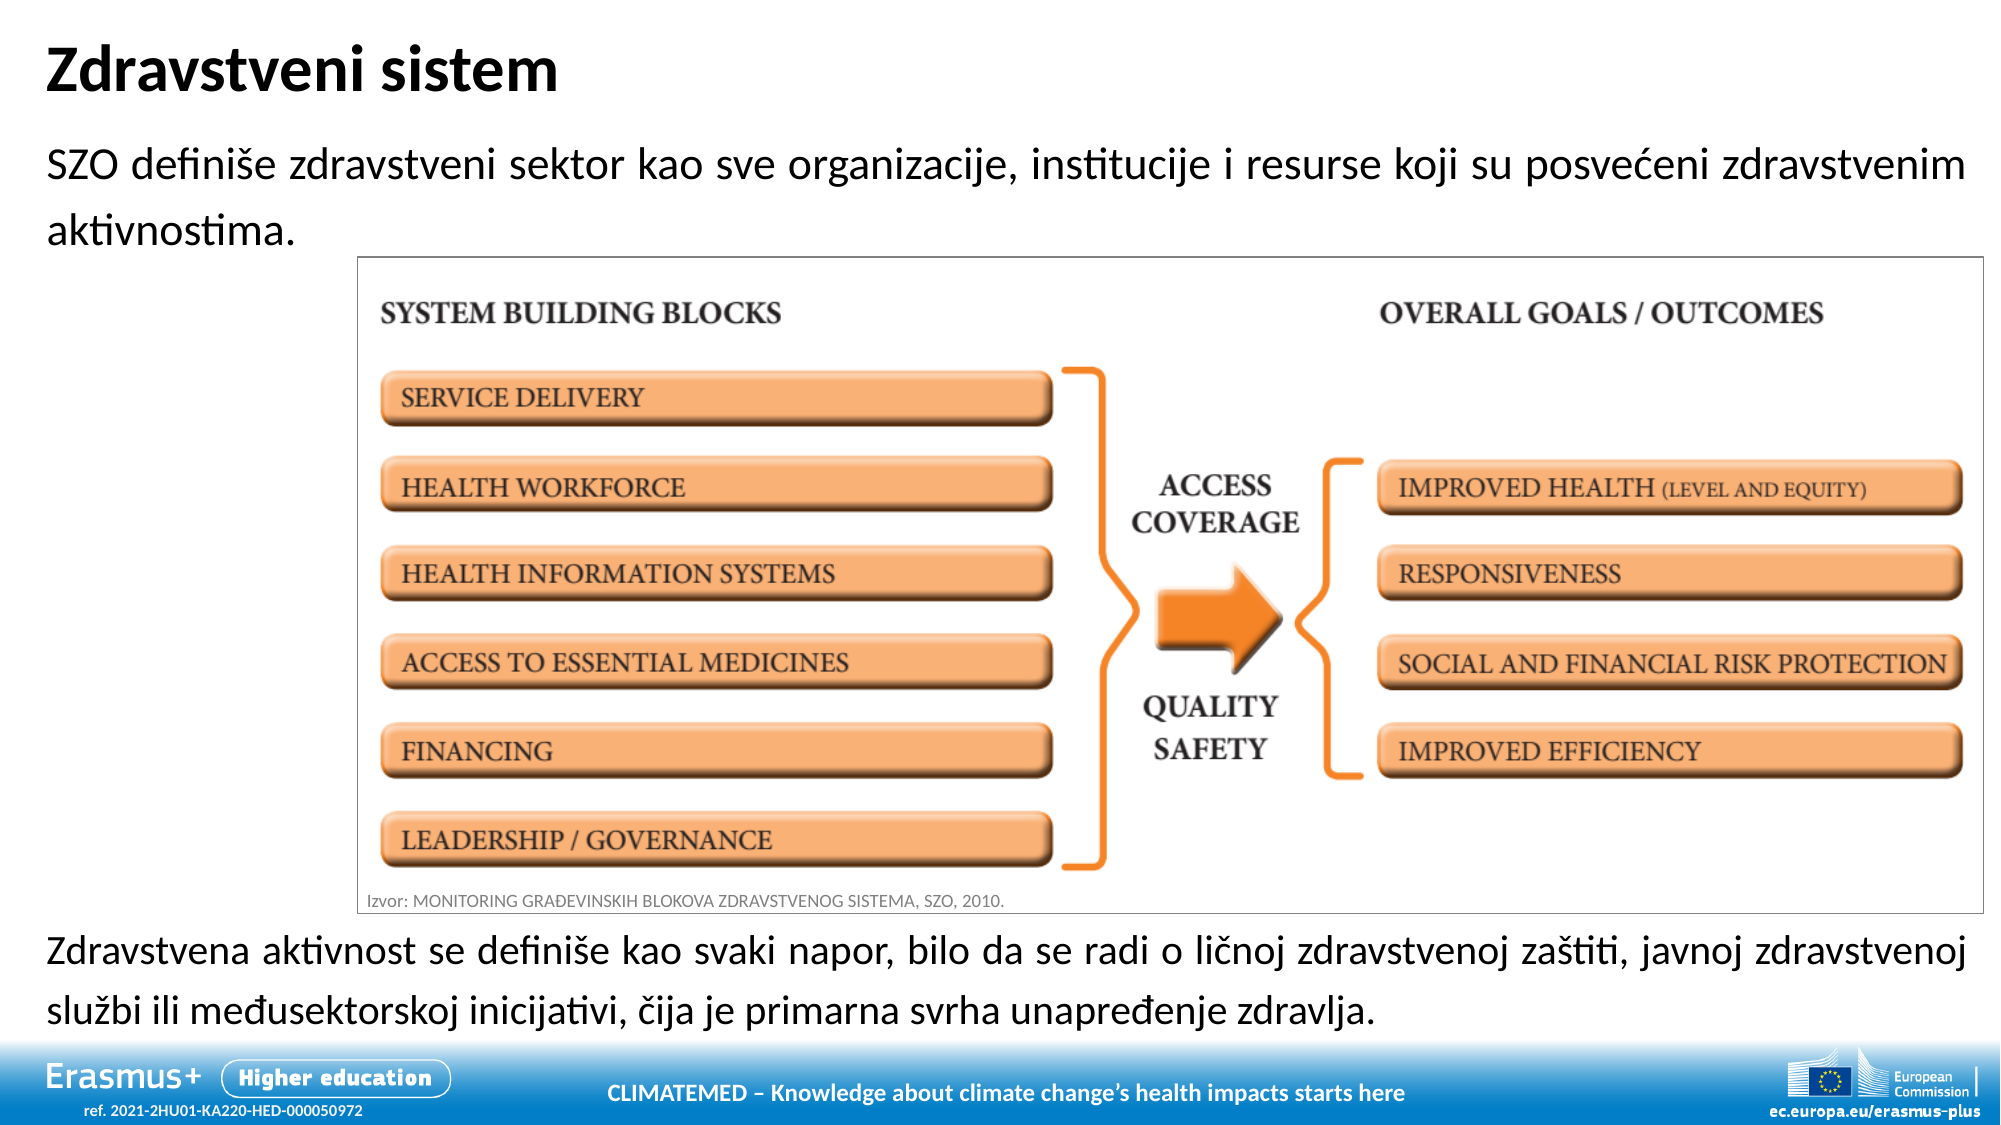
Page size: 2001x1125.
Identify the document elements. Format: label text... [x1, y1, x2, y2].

text_box Zdravstvena aktivnost se definiše kao svaki napor, bilo da se radi o ličnoj zdravstvenoj zaštiti, javnoj zdravstvenoj službi ili međusektorskoj inicijativi, čija je primarna svrha unapređenje zdravlja. [31, 905, 1984, 1101]
title Zdravstveni sistem [31, 25, 1984, 115]
picture [0, 257, 2000, 1125]
list SZO definiše zdravstveni sektor kao sve organizacije, institucije i resurse koji su posvećeni zdravstvenim aktivnostima. [31, 115, 1984, 258]
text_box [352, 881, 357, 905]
